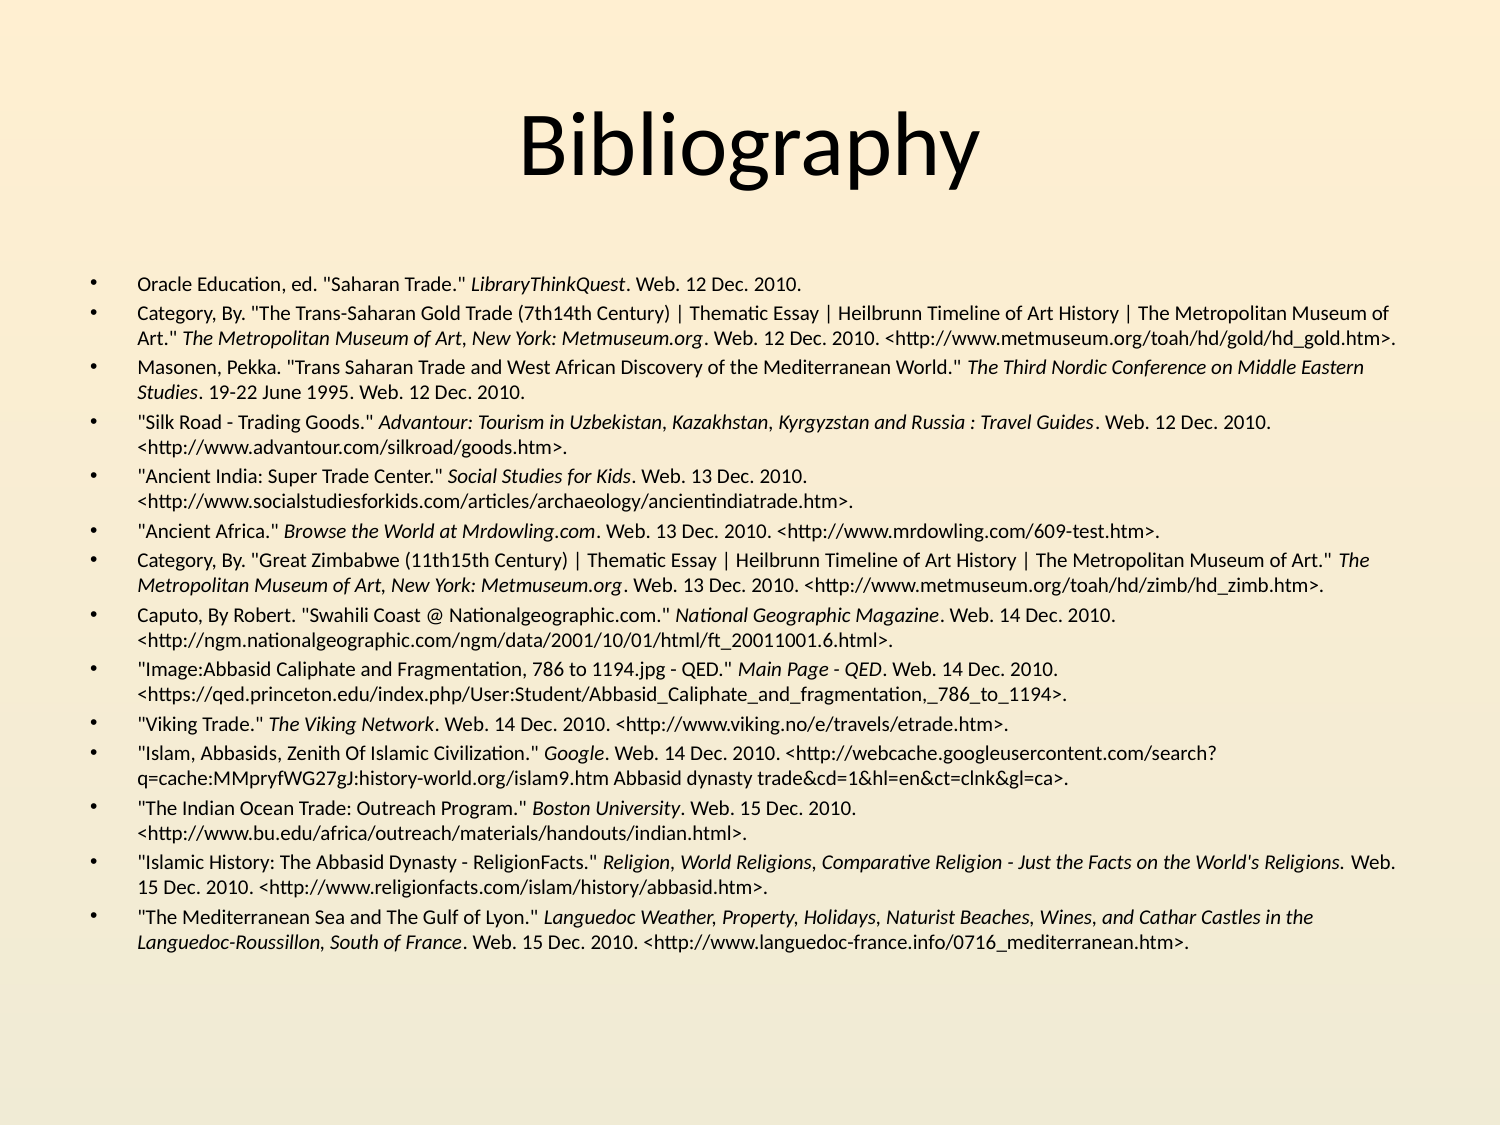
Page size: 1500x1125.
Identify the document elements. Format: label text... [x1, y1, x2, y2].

title Bibliography [75, 45, 1425, 233]
list Oracle Education, ed. "Saharan Trade." LibraryThinkQuest. Web. 12 Dec. 2010. Category, By. "The Trans-Saharan Gold Trade (7th14th Century) | Thematic Essay | Heilbrunn Timeline of Art History | The Metropolitan Museum of Art." The Metropolitan Museum of Art, New York: Metmuseum.org. Web. 12 Dec. 2010. <http://www.metmuseum.org/toah/hd/gold/hd_gold.htm>. Masonen, Pekka. "Trans Saharan Trade and West African Discovery of the Mediterranean World." The Third Nordic Conference on Middle Eastern Studies. 19-22 June 1995. Web. 12 Dec. 2010. "Silk Road - Trading Goods." Advantour: Tourism in Uzbekistan, Kazakhstan, Kyrgyzstan and Russia : Travel Guides. Web. 12 Dec. 2010. <http://www.advantour.com/silkroad/goods.htm>. "Ancient India: Super Trade Center." Social Studies for Kids. Web. 13 Dec. 2010. <http://www.socialstudiesforkids.com/articles/archaeology/ancientindiatrade.htm>. "Ancient Africa." Browse the World at Mrdowling.com. Web. 13 Dec. 2010. <http://www.mrdowling.com/609-test.htm>. Category, By. "Great Zimbabwe (11th15th Century) | Thematic Essay | Heilbrunn Timeline of Art History | The Metropolitan Museum of Art." The Metropolitan Museum of Art, New York: Metmuseum.org. Web. 13 Dec. 2010. <http://www.metmuseum.org/toah/hd/zimb/hd_zimb.htm>. Caputo, By Robert. "Swahili Coast @ Nationalgeographic.com." National Geographic Magazine. Web. 14 Dec. 2010. <http://ngm.nationalgeographic.com/ngm/data/2001/10/01/html/ft_20011001.6.html>. "Image:Abbasid Caliphate and Fragmentation, 786 to 1194.jpg - QED." Main Page - QED. Web. 14 Dec. 2010. <https://qed.princeton.edu/index.php/User:Student/Abbasid_Caliphate_and_fragmentation,_786_to_1194>. "Viking Trade." The Viking Network. Web. 14 Dec. 2010. <http://www.viking.no/e/travels/etrade.htm>. "Islam, Abbasids, Zenith Of Islamic Civilization." Google. Web. 14 Dec. 2010. <http://webcache.googleusercontent.com/search?q=cache:MMpryfWG27gJ:history-world.org/islam9.htm Abbasid dynasty trade&cd=1&hl=en&ct=clnk&gl=ca>. "The Indian Ocean Trade: Outreach Program." Boston University. Web. 15 Dec. 2010. <http://www.bu.edu/africa/outreach/materials/handouts/indian.html>. "Islamic History: The Abbasid Dynasty - ReligionFacts." Religion, World Religions, Comparative Religion - Just the Facts on the World's Religions. Web. 15 Dec. 2010. <http://www.religionfacts.com/islam/history/abbasid.htm>. "The Mediterranean Sea and The Gulf of Lyon." Languedoc Weather, Property, Holidays, Naturist Beaches, Wines, and Cathar Castles in the Languedoc-Roussillon, South of France. Web. 15 Dec. 2010. <http://www.languedoc-france.info/0716_mediterranean.htm>. [75, 262, 1425, 1005]
